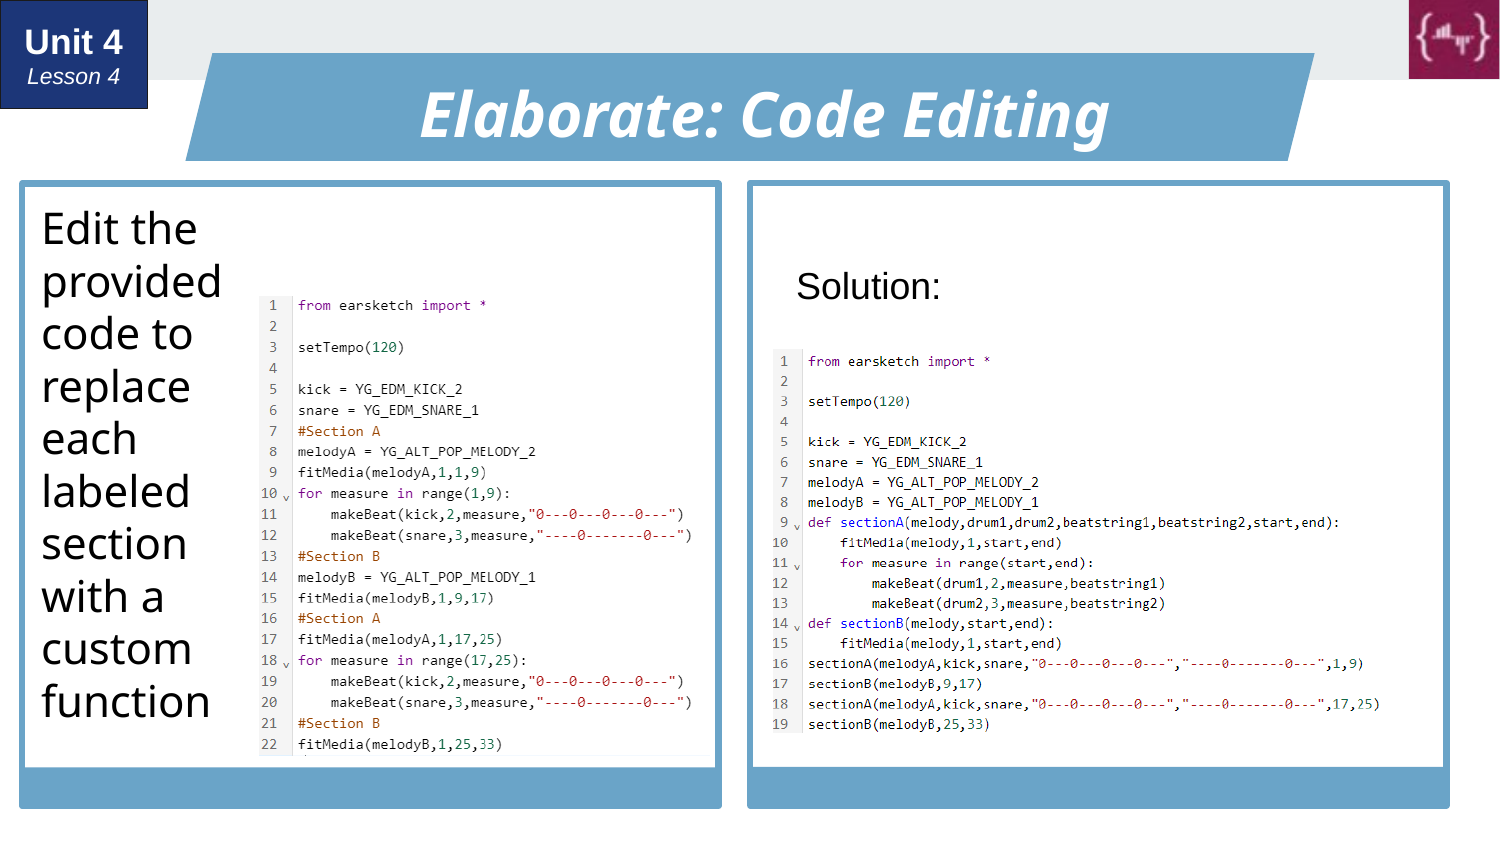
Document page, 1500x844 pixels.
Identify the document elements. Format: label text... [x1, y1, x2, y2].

picture [753, 185, 1444, 803]
text_box [185, 53, 1315, 161]
picture [25, 186, 716, 804]
picture [1408, 0, 1500, 79]
text_box Unit 4 Lesson 4 [0, 0, 148, 109]
title Elaborate: Code Editing [236, 60, 1295, 155]
